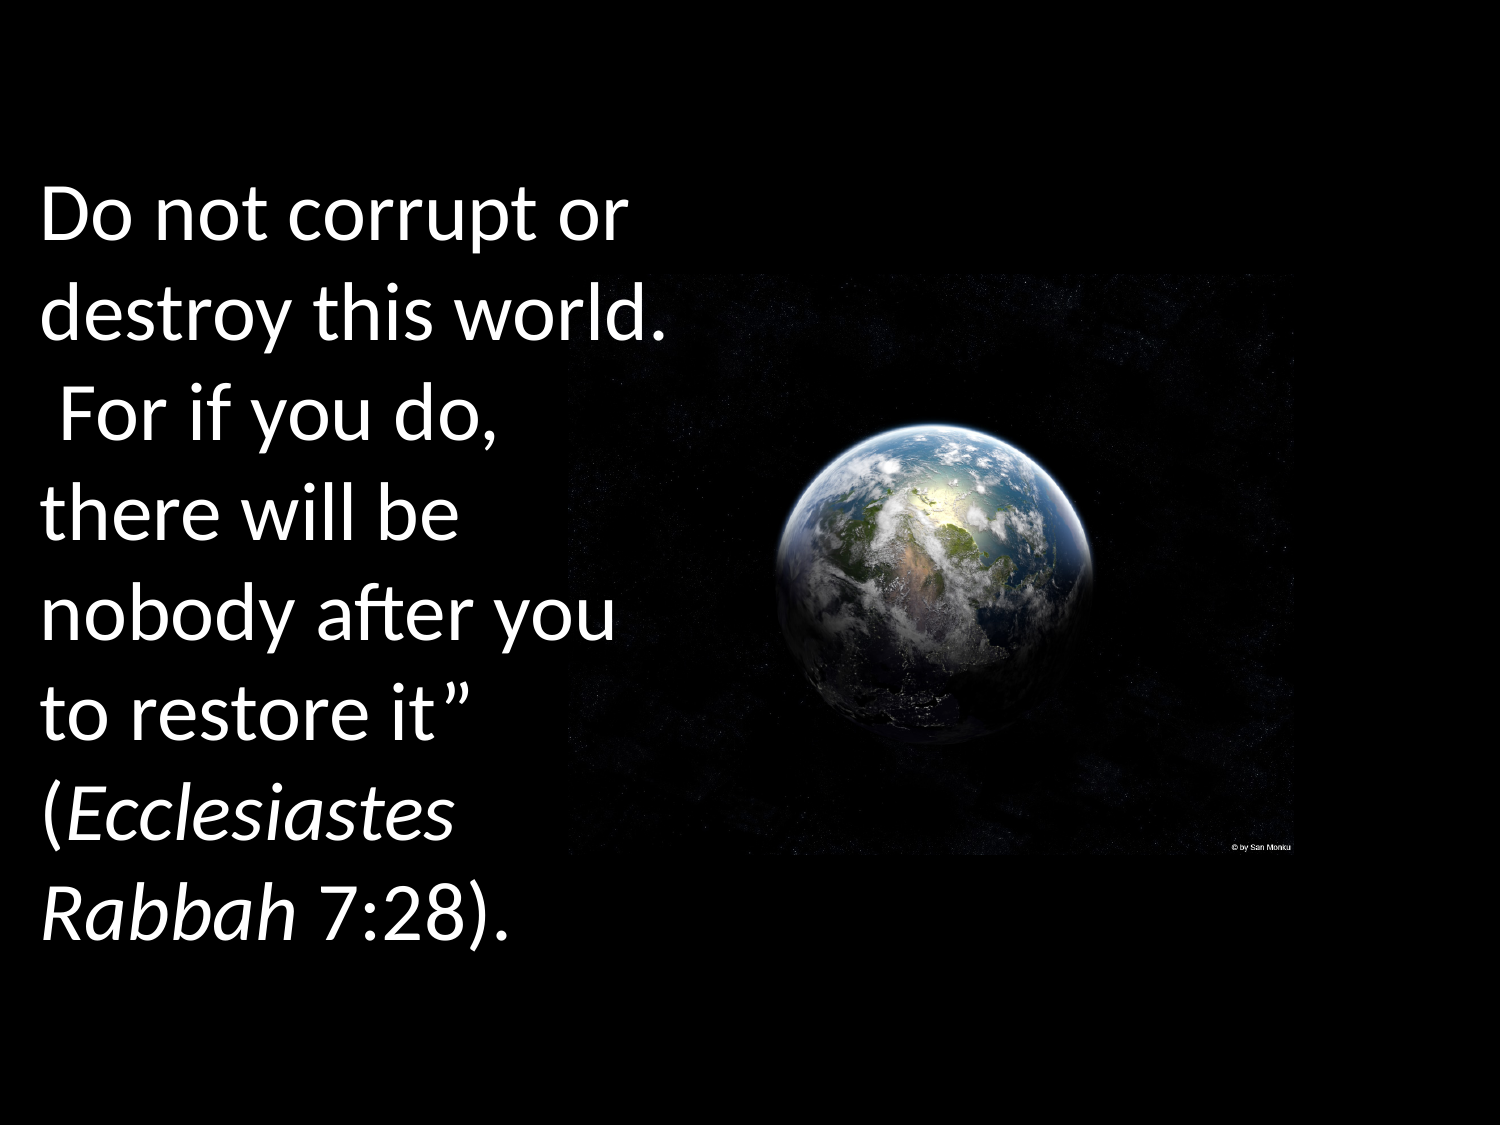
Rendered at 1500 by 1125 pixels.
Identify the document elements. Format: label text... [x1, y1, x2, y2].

picture [403, 274, 1459, 856]
text_box Do not corrupt or destroy this world. For if you do, there will be nobody after you to restore it” (Ecclesiastes Rabbah 7:28). [24, 149, 700, 965]
